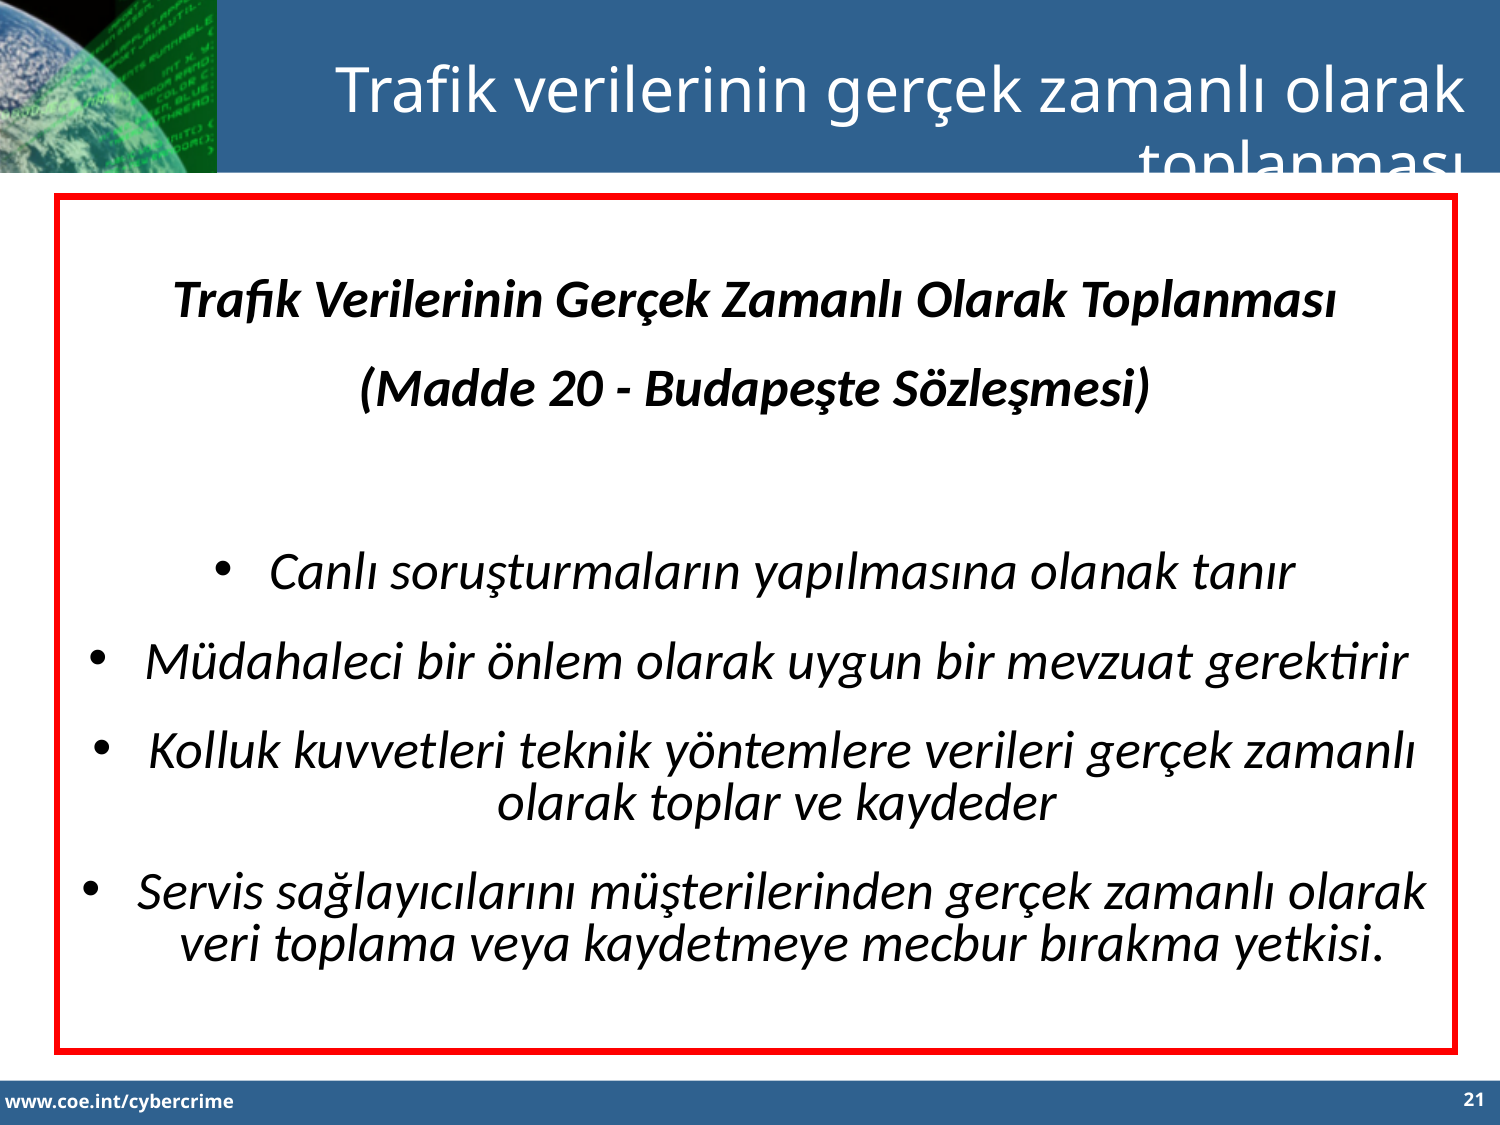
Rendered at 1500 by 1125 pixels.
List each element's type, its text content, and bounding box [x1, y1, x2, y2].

text_box Trafik Verilerinin Gerçek Zamanlı Olarak Toplanması (Madde 20 - Budapeşte Sözleşmesi) Canlı soruşturmaların yapılmasına olanak tanır Müdahaleci bir önlem olarak uygun bir mevzuat gerektirir Kolluk kuvvetleri teknik yöntemlere verileri gerçek zamanlı olarak toplar ve kaydeder Servis sağlayıcılarını müşterilerinden gerçek zamanlı olarak veri toplama veya kaydetmeye mecbur bırakma yetkisi. [57, 196, 1455, 1052]
text_box Trafik verilerinin gerçek zamanlı olarak toplanması [230, 42, 1483, 208]
picture [0, 0, 217, 173]
